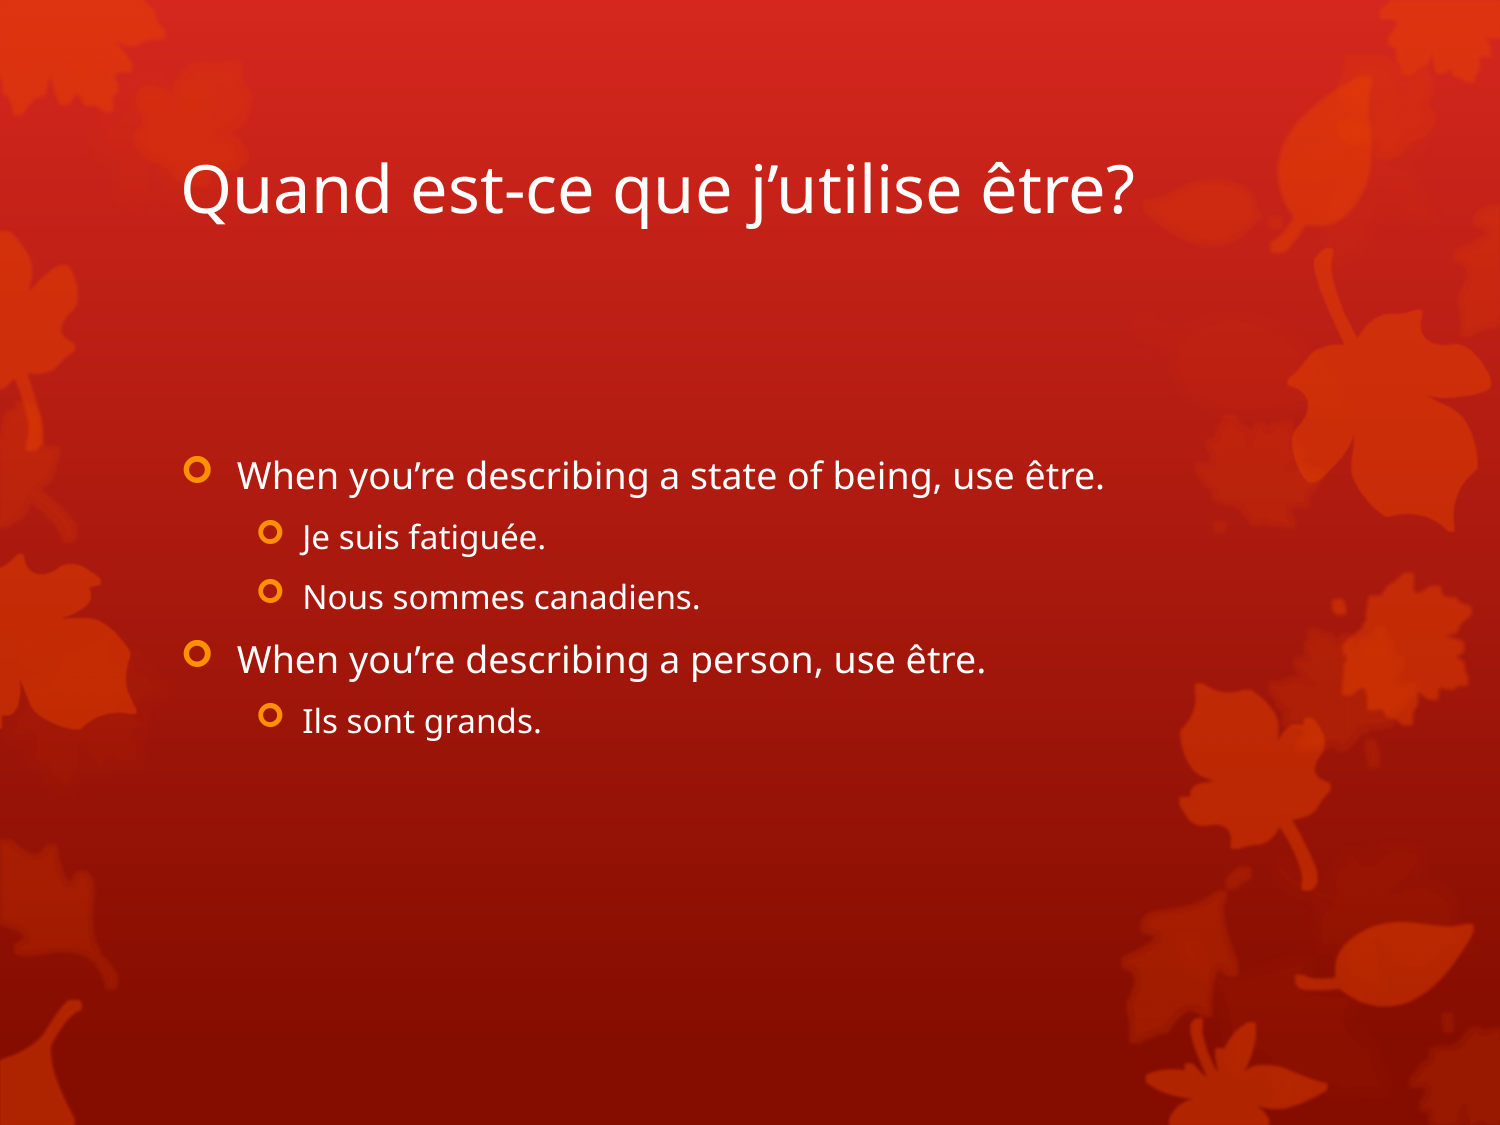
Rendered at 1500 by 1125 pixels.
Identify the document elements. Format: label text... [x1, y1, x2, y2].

list When you’re describing a state of being, use être. Je suis fatiguée. Nous sommes canadiens. When you’re describing a person, use être. Ils sont grands. [165, 296, 1335, 962]
title Quand est-ce que j’utilise être? [165, 110, 1335, 263]
